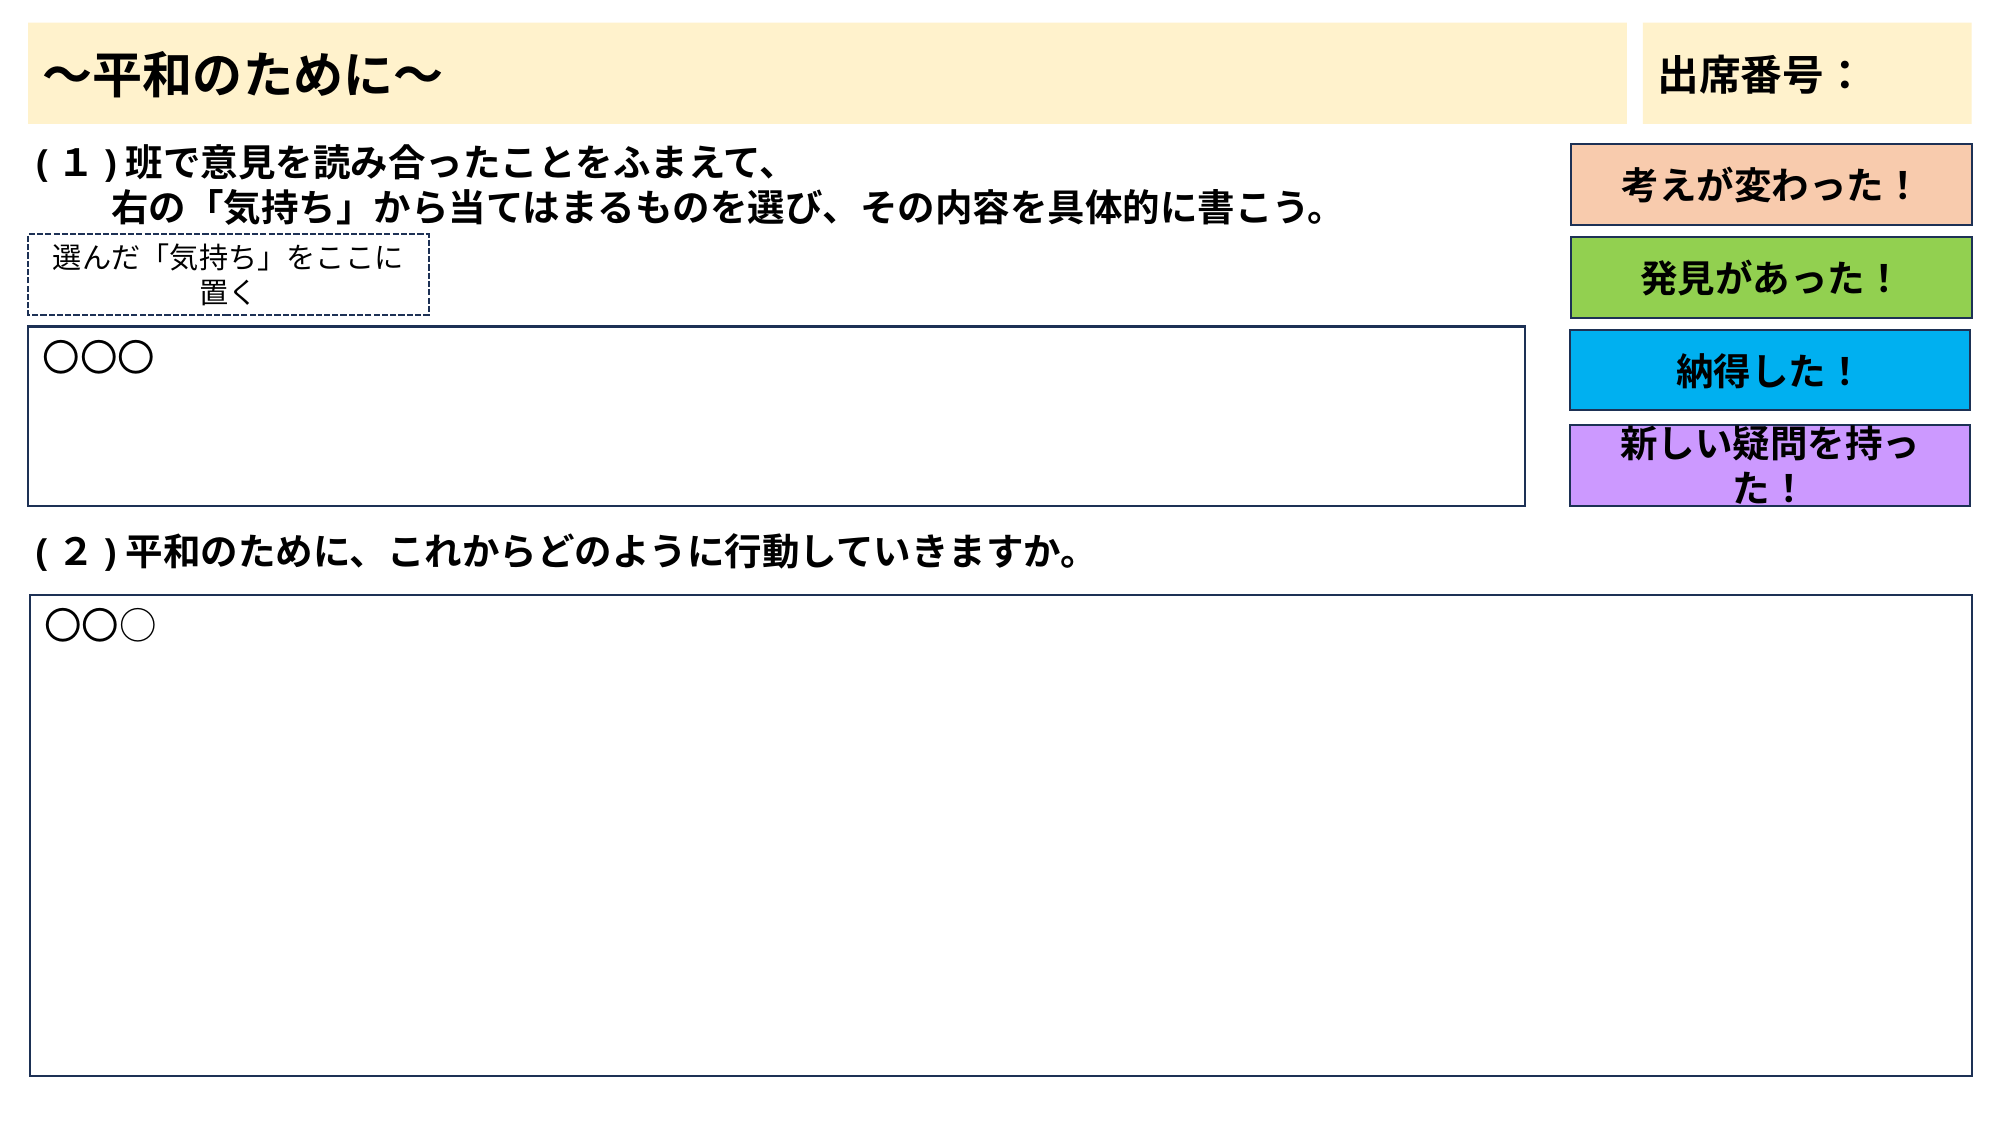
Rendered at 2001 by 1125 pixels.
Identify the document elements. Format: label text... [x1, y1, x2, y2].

text_box (１)班で意見を読み合ったことをふまえて、 右の「気持ち」から当てはまるものを選び、その内容を具体的に書こう。 [20, 129, 1596, 238]
text_box ～平和のために～ [27, 22, 1628, 125]
text_box 発見があった！ [1570, 236, 1973, 319]
text_box 〇〇○ [29, 594, 1973, 1077]
text_box 〇〇〇 [27, 325, 1526, 507]
text_box 新しい疑問を持った！ [1569, 424, 1971, 507]
text_box 選んだ「気持ち」をここに置く [27, 238, 430, 316]
text_box 納得した！ [1569, 329, 1971, 411]
text_box 出席番号： [1642, 22, 1973, 125]
text_box (２)平和のために、これからどのように行動していきますか。 [20, 509, 1145, 592]
text_box 考えが変わった！ [1570, 143, 1973, 226]
